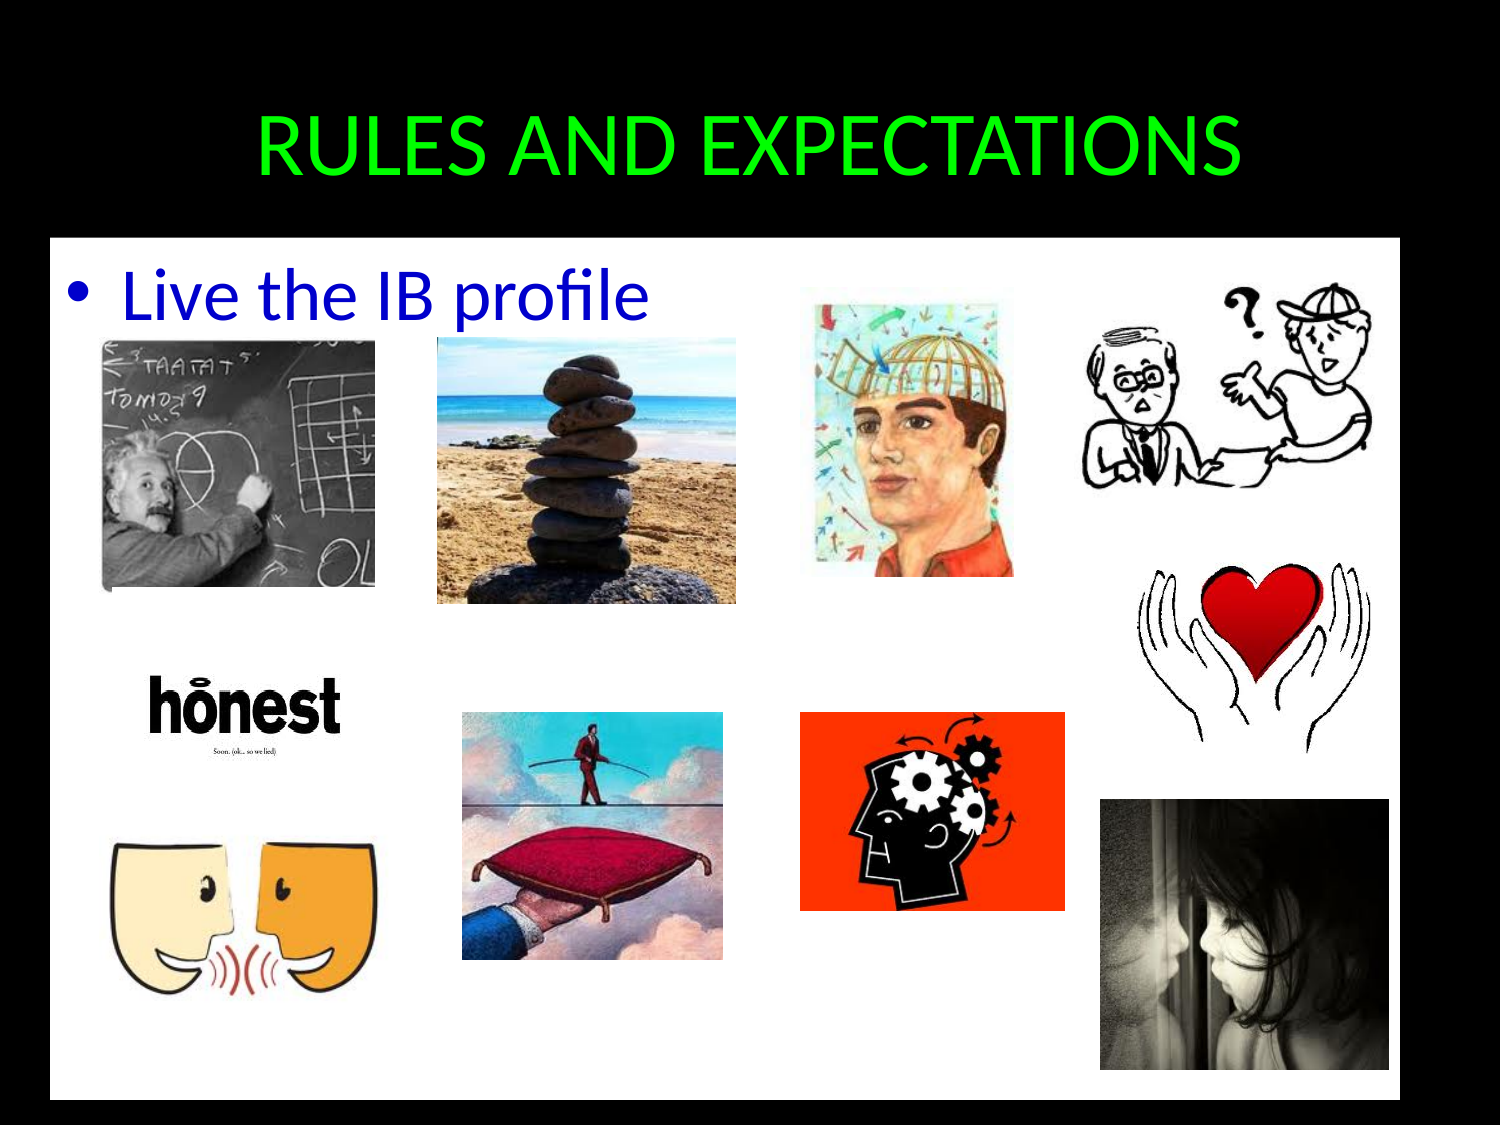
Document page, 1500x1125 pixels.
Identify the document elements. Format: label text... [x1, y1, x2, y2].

title RULES AND EXPECTATIONS [75, 45, 1425, 233]
picture [437, 337, 736, 604]
picture [1137, 562, 1371, 755]
picture [1074, 273, 1379, 501]
picture [1099, 799, 1389, 1070]
picture [462, 712, 723, 960]
picture [799, 287, 1014, 577]
picture [99, 337, 390, 1065]
list Live the IB profile [50, 237, 1400, 1100]
picture [799, 712, 1066, 912]
